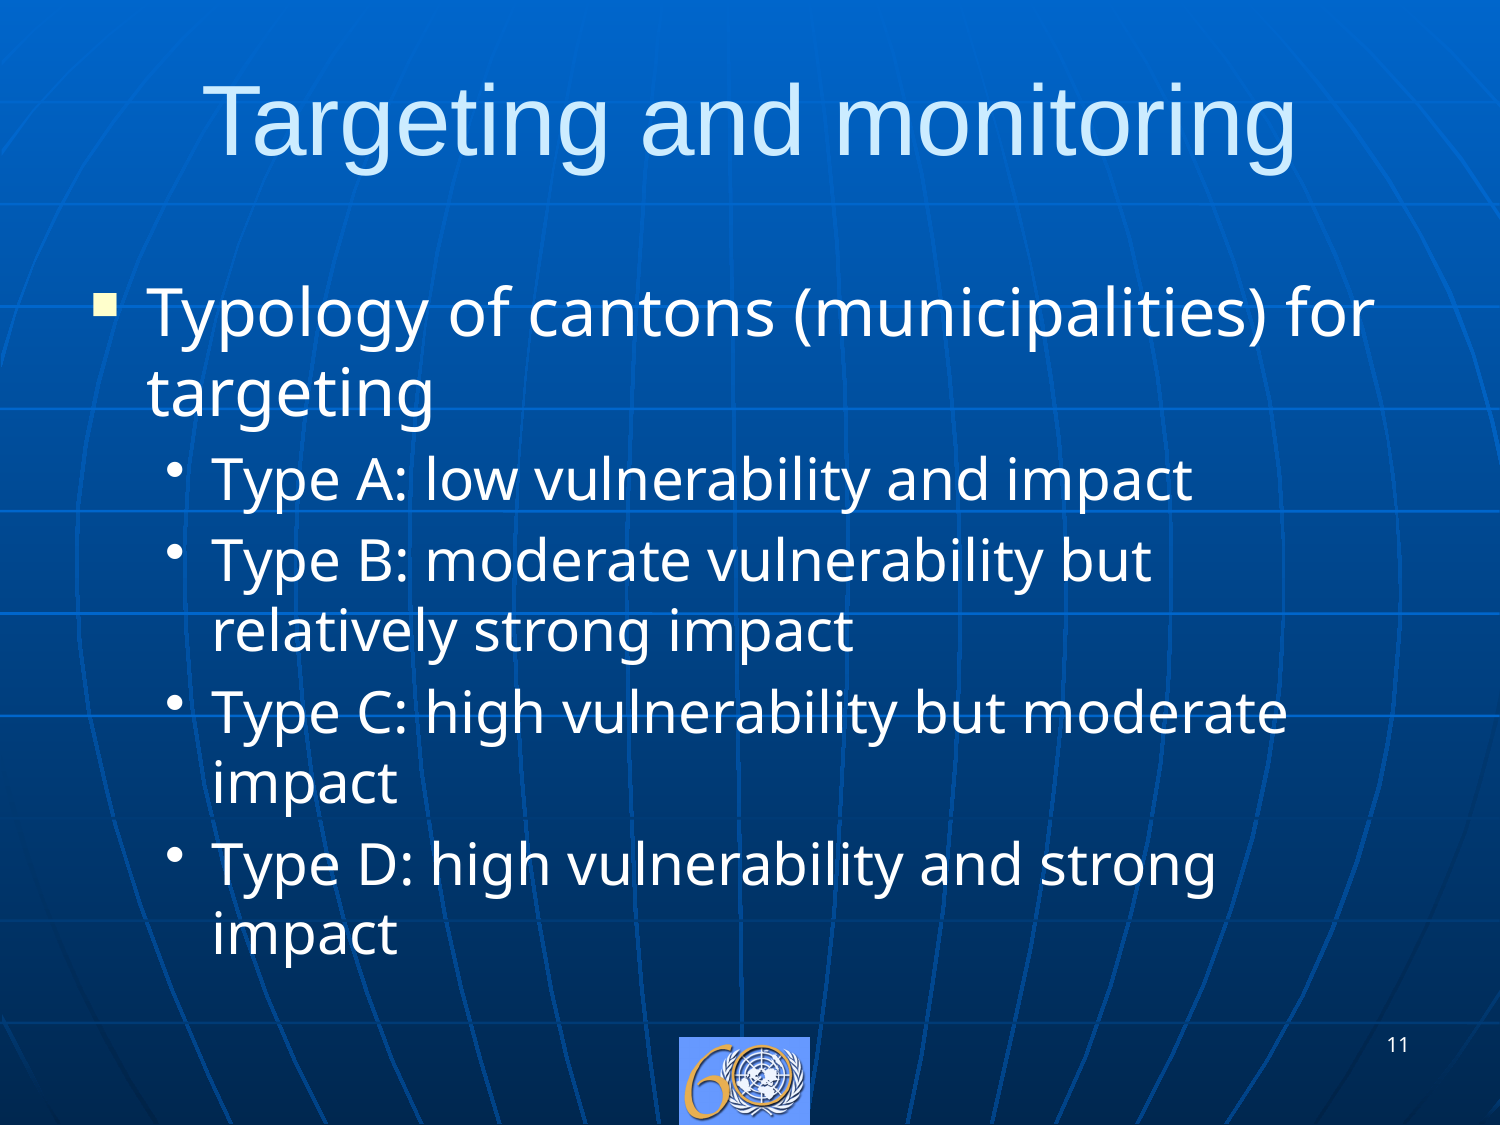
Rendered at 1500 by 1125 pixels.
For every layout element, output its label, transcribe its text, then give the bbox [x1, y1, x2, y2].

list Typology of cantons (municipalities) for targeting Type A: low vulnerability and impact Type B: moderate vulnerability but relatively strong impact Type C: high vulnerability but moderate impact Type D: high vulnerability and strong impact [74, 262, 1426, 1006]
picture [679, 1037, 810, 1125]
title Targeting and monitoring [40, 0, 1461, 232]
slide_number 11 [1074, 1023, 1426, 1100]
